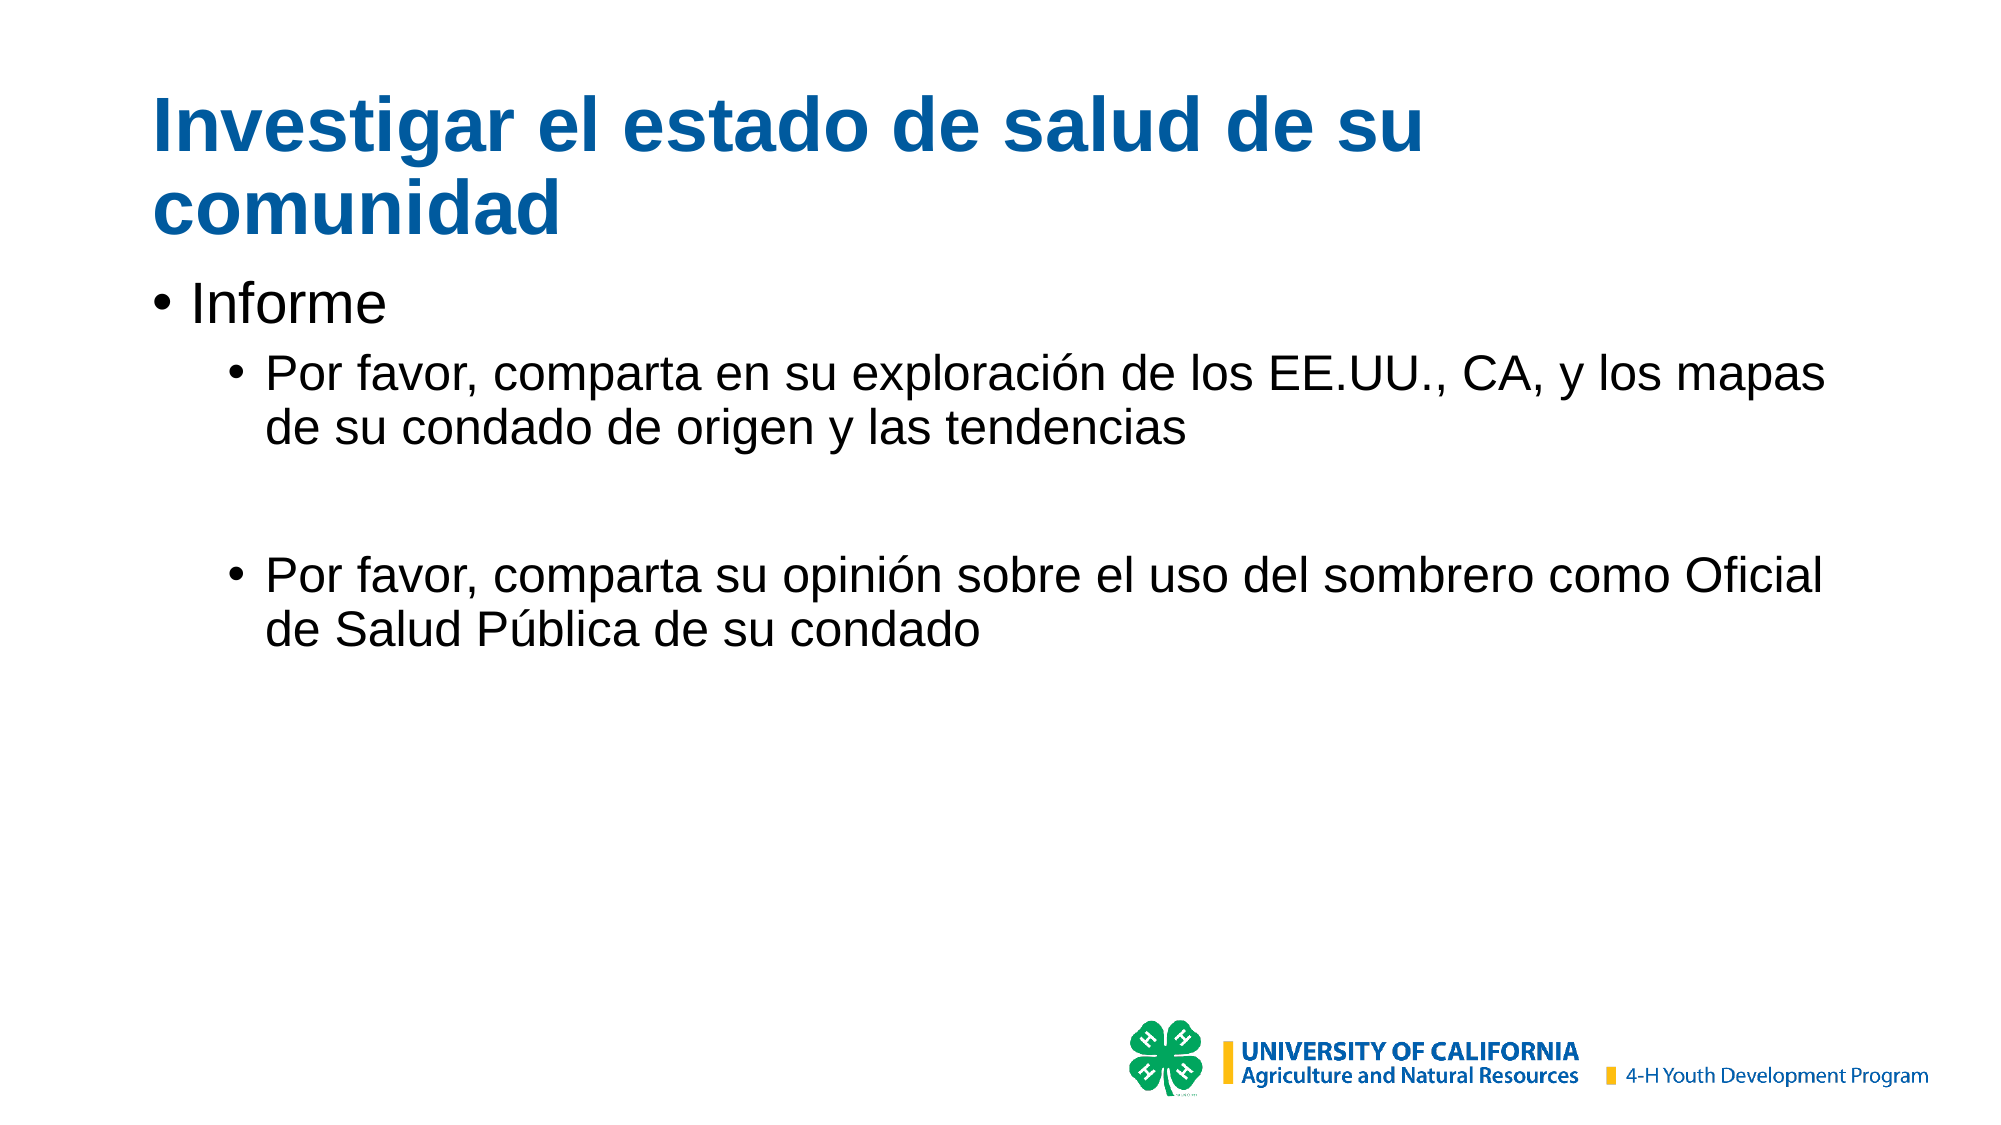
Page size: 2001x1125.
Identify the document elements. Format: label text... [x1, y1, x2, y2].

title Investigar el estado de salud de su comunidad [137, 59, 1863, 266]
picture [1125, 1014, 1935, 1100]
list Informe Por favor, comparta en su exploración de los EE.UU., CA, y los mapas de su condado de origen y las tendencias Por favor, comparta su opinión sobre el uso del sombrero como Oficial de Salud Pública de su condado [137, 266, 1863, 1016]
